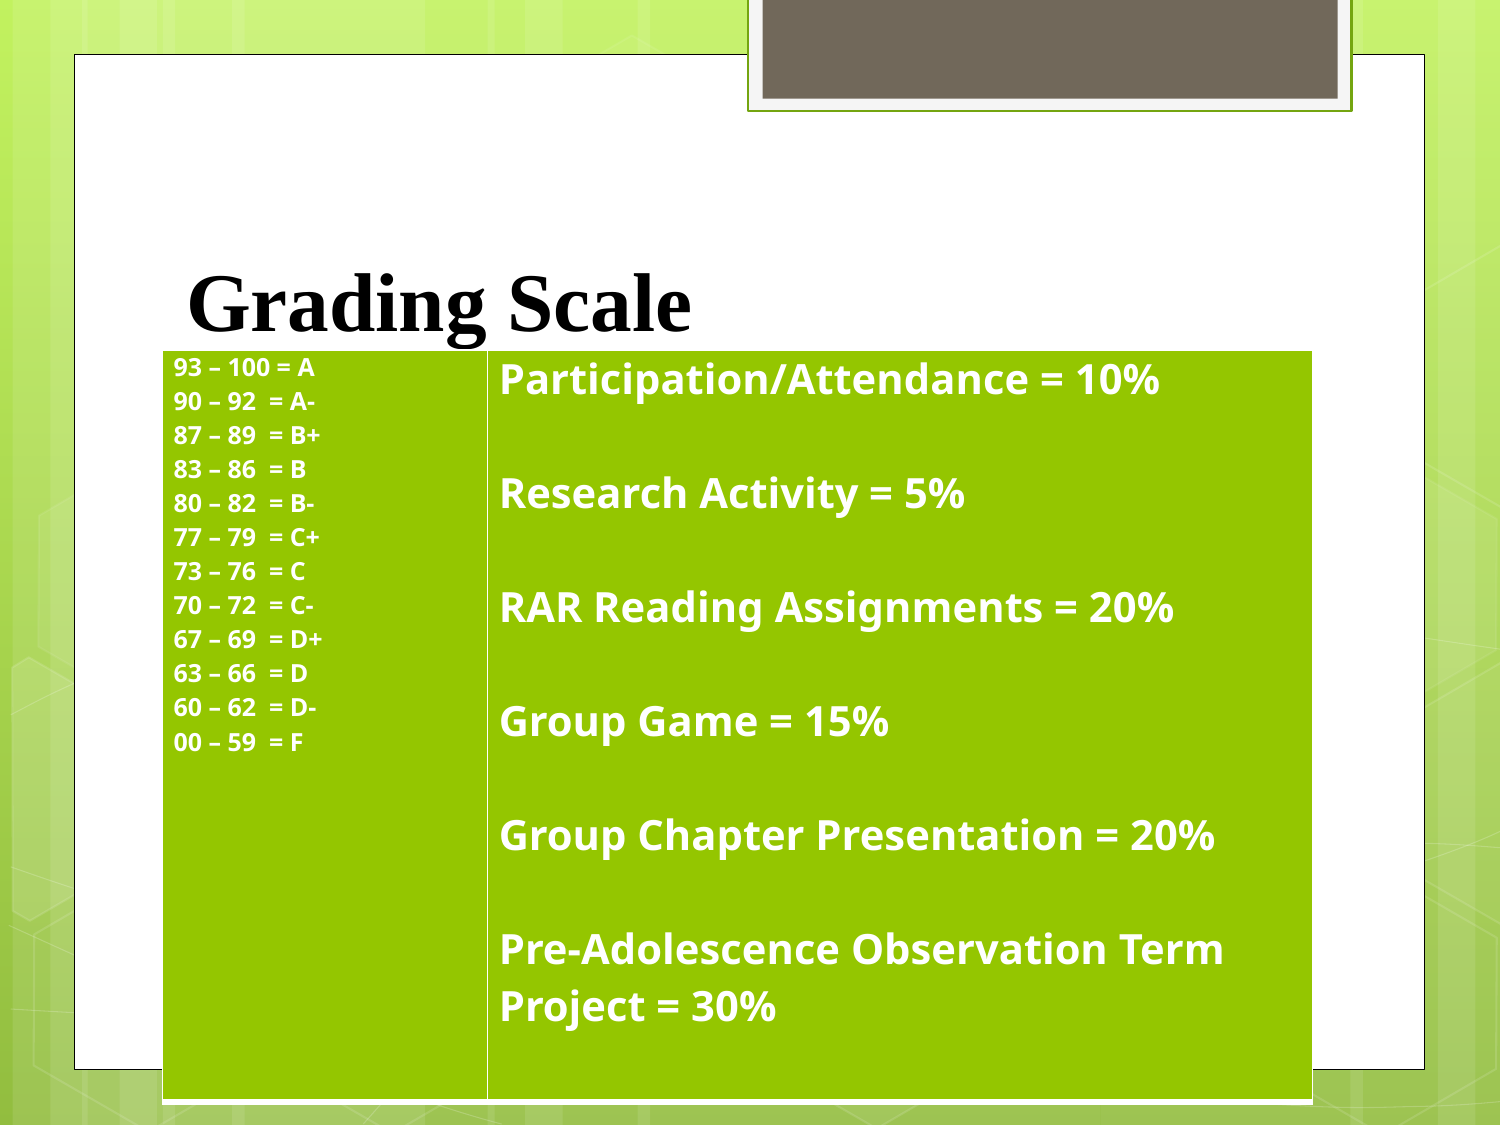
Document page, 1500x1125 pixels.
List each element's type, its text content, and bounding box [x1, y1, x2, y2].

title Grading Scale [171, 168, 1324, 357]
table_header Participation/Attendance = 10% Research Activity = 5% RAR Reading Assignments = 20% Group Game = 15% Group Chapter Presentation = 20% Pre-Adolescence Observation Term Project = 30% [488, 351, 1312, 1099]
table_header 93 – 100 = A 90 – 92 = A- 87 – 89 = B+ 83 – 86 = B 80 – 82 = B- 77 – 79 = C+ 73 – 76 = C 70 – 72 = C- 67 – 69 = D+ 63 – 66 = D 60 – 62 = D- 00 – 59 = F [163, 351, 487, 1099]
